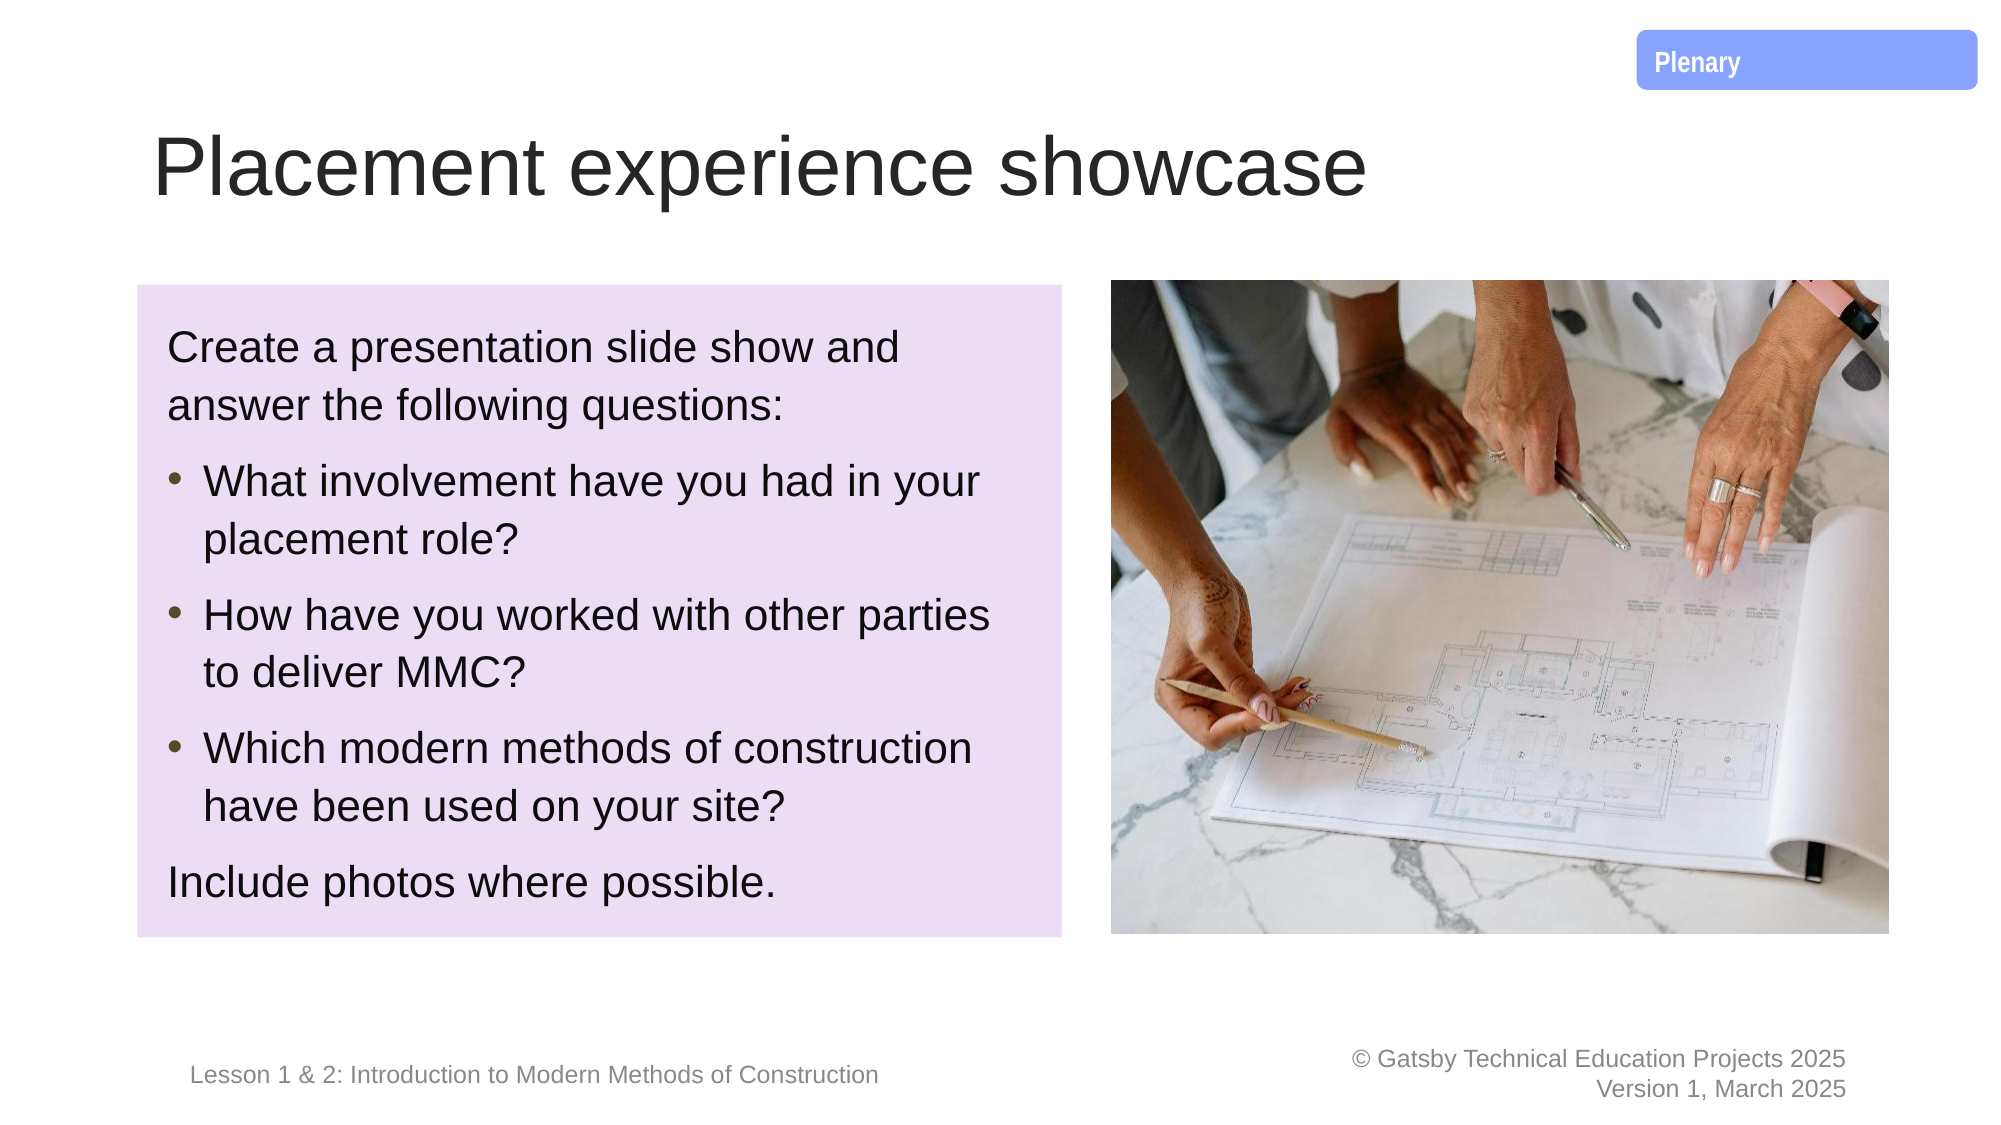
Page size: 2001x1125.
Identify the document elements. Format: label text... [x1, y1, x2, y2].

list Create a presentation slide show and answer the following questions: What involvement have you had in your placement role? How have you worked with other parties to deliver MMC? Which modern methods of construction have been used on your site? Include photos where possible. [137, 284, 1062, 938]
text_box Plenary [1636, 29, 1978, 90]
list Lesson 1 & 2: Introduction to Modern Methods of Construction [137, 1042, 968, 1103]
title Placement experience showcase [137, 59, 1863, 278]
picture [1110, 280, 1889, 934]
